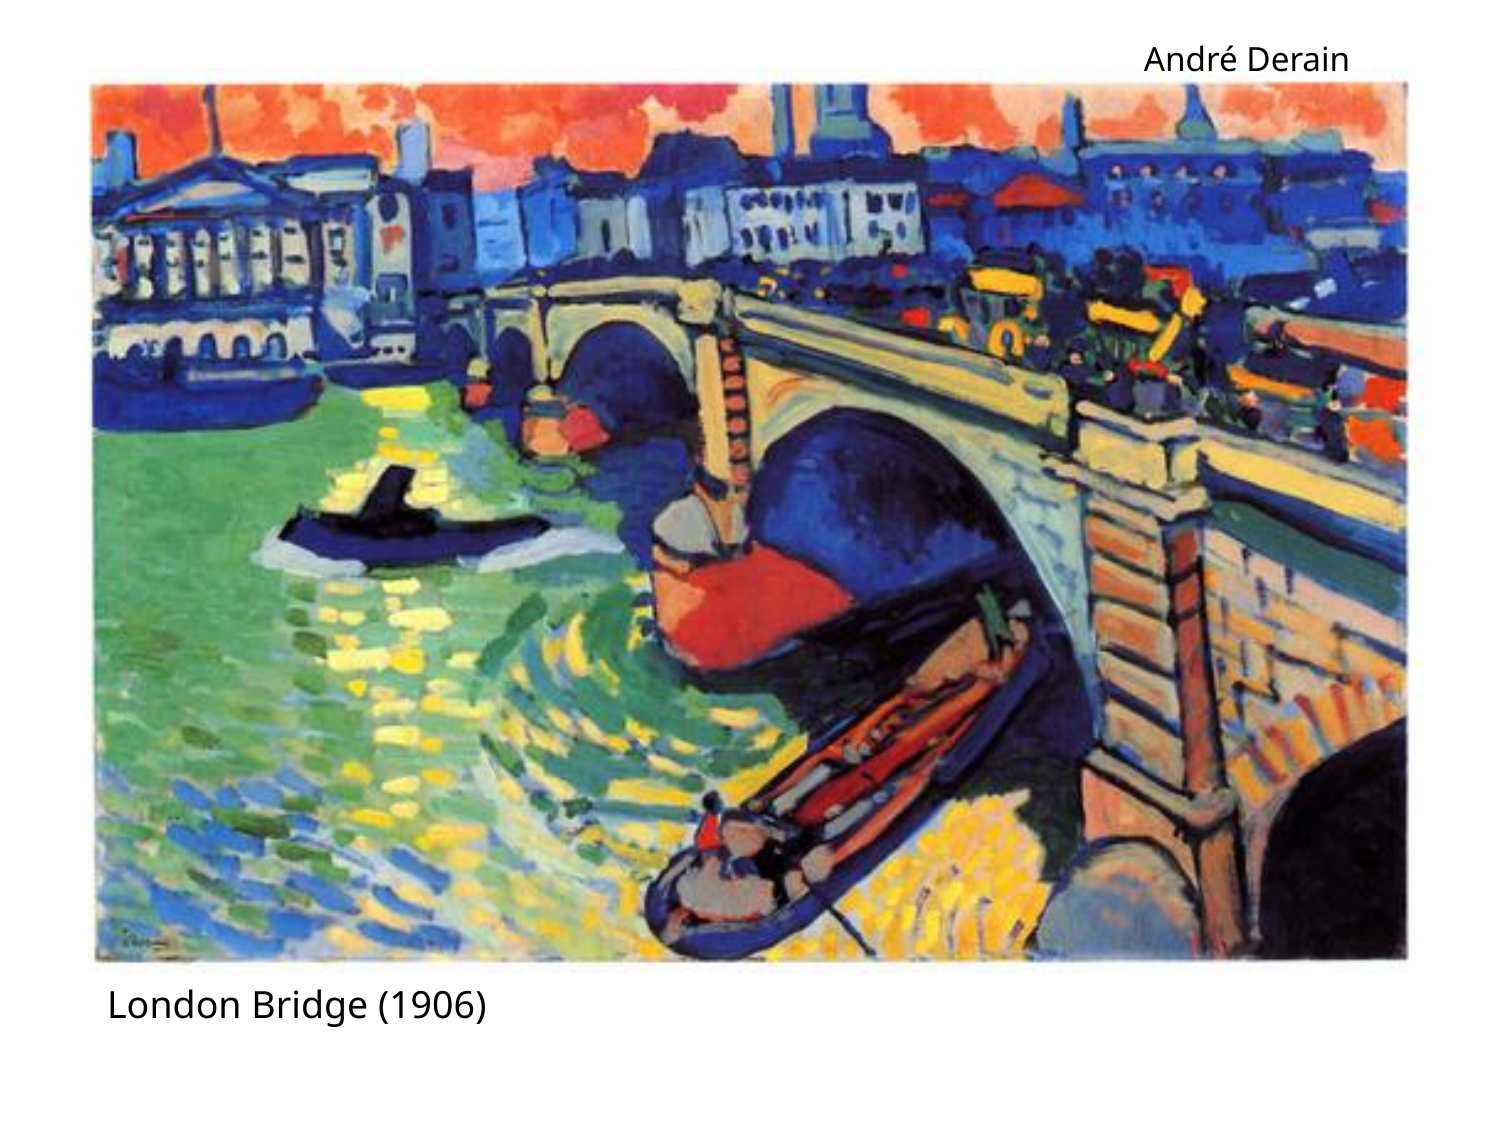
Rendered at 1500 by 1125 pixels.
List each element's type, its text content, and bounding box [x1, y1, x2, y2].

picture [88, 67, 1425, 973]
text_box London Bridge (1906) [93, 982, 501, 1034]
text_box André Derain [1130, 30, 1364, 66]
